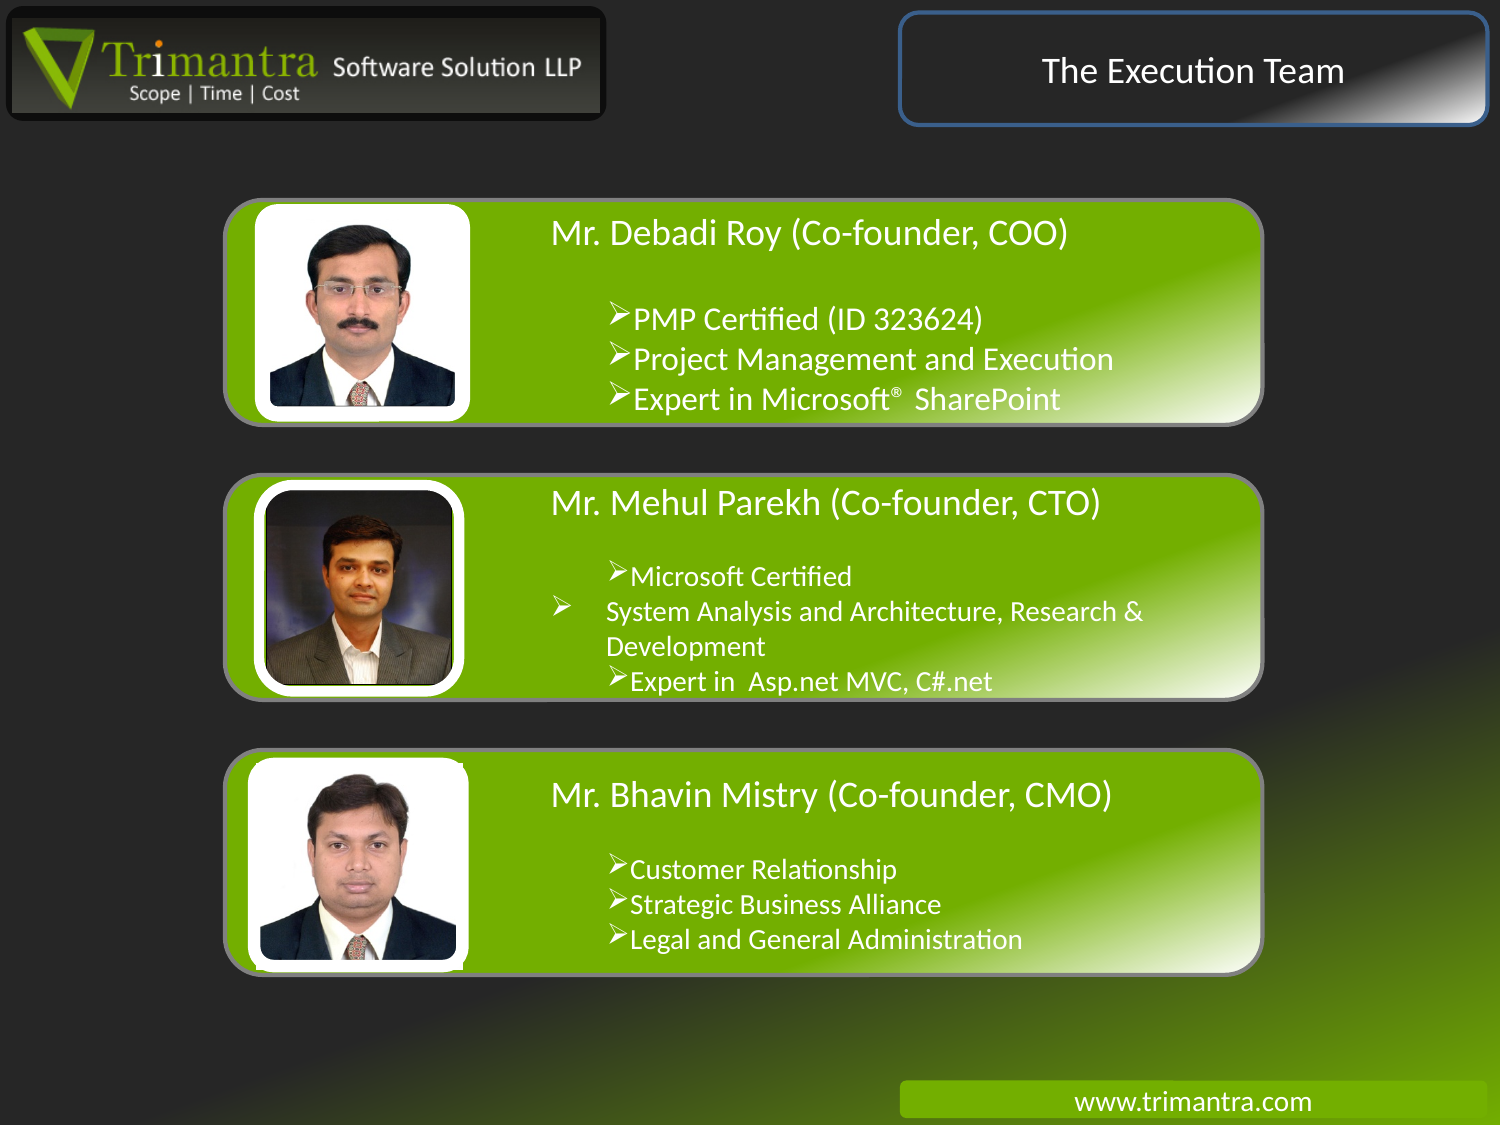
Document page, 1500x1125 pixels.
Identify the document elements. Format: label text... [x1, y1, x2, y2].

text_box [12, 12, 601, 115]
text_box www.trimantra.com [897, 1078, 1490, 1121]
text_box The Execution Team [897, 10, 1490, 128]
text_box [224, 749, 1263, 976]
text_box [224, 199, 1263, 426]
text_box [224, 474, 1263, 701]
